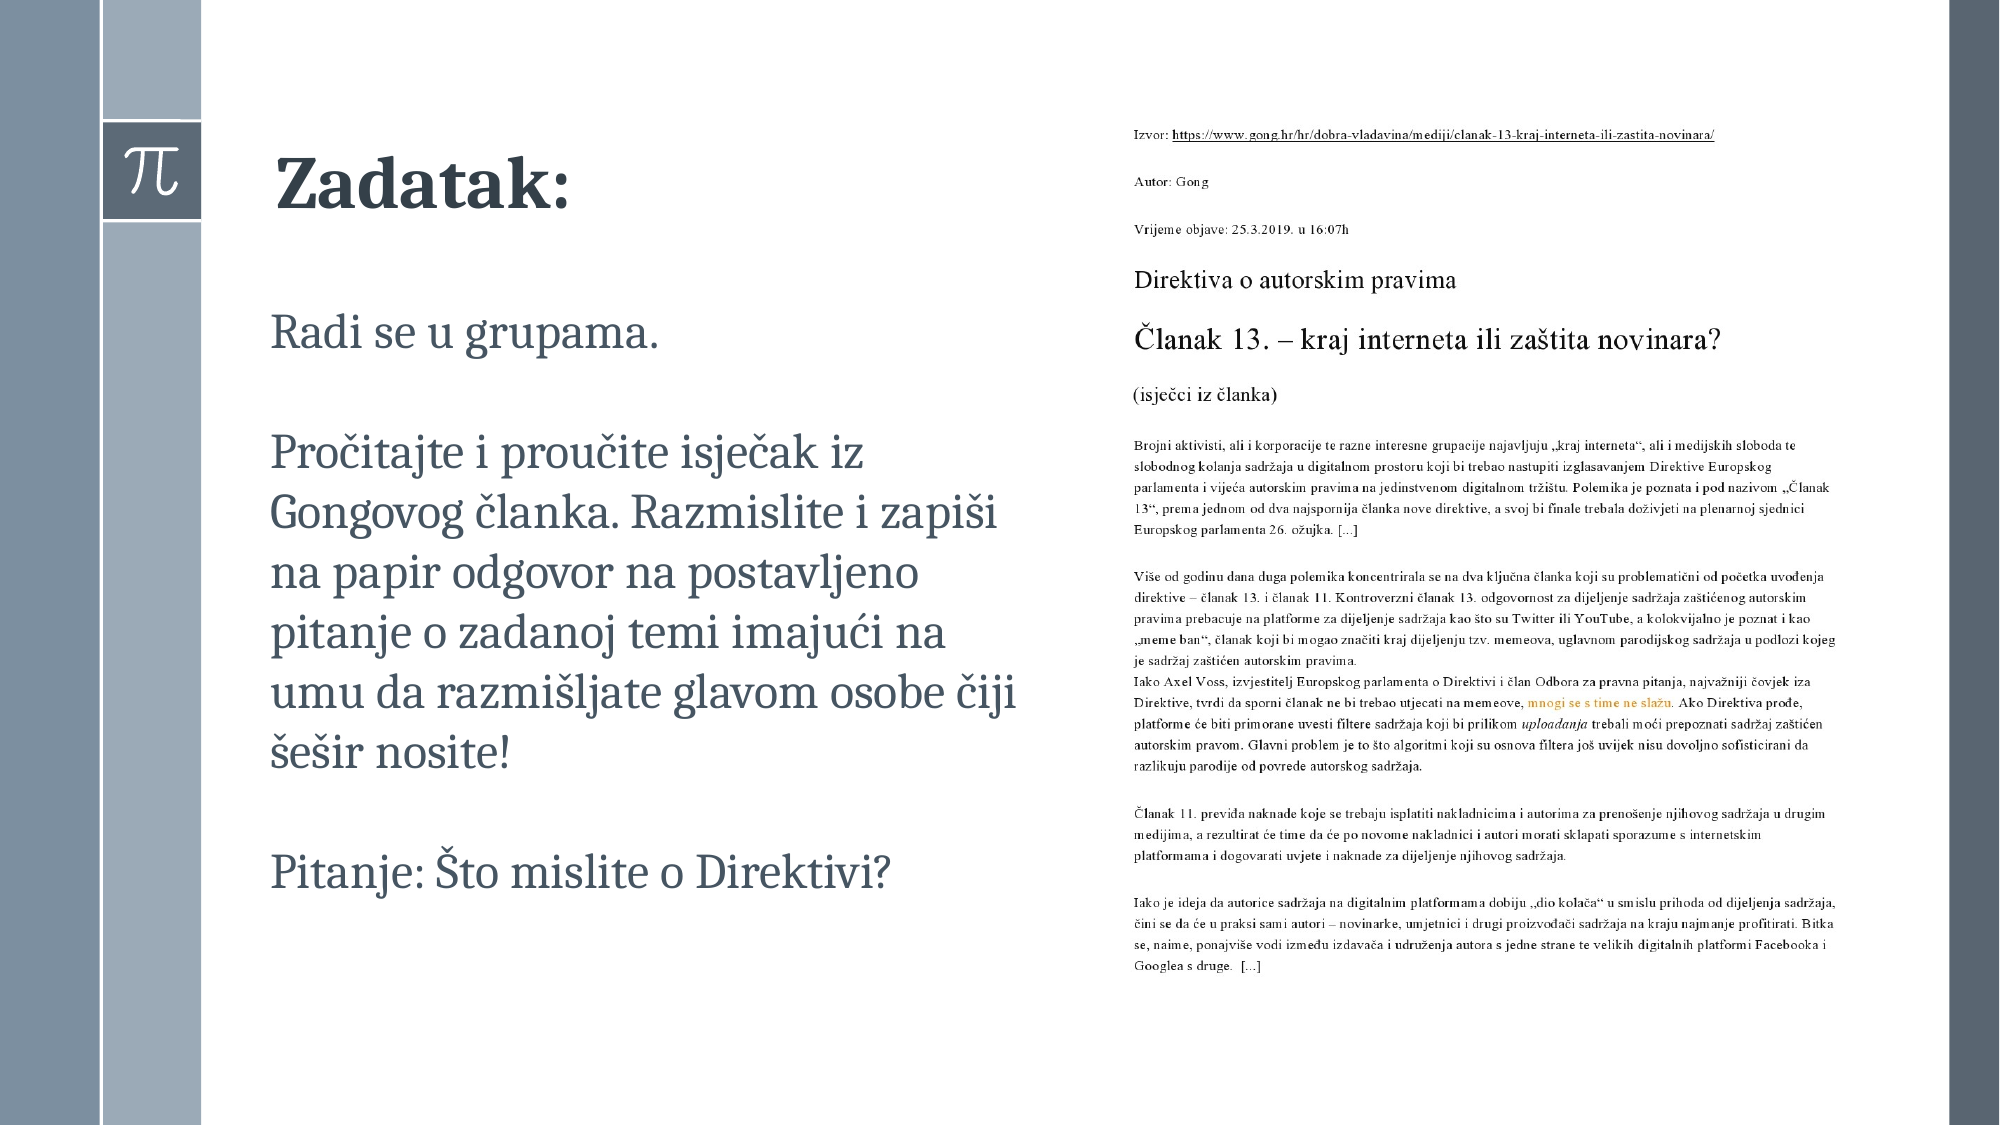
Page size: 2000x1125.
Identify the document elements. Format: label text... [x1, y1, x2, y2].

picture [1050, 12, 1914, 1099]
text_box Zadatak: [261, 29, 1045, 233]
text_box Radi se u grupama. Pročitajte i proučite isječak iz Gongovog članka. Razmislite i zapiši na papir odgovor na postavljeno pitanje o zadanoj temi imajući na umu da razmišljate glavom osobe čiji šešir nosite! Pitanje: Što mislite o Direktivi? [255, 290, 1045, 906]
